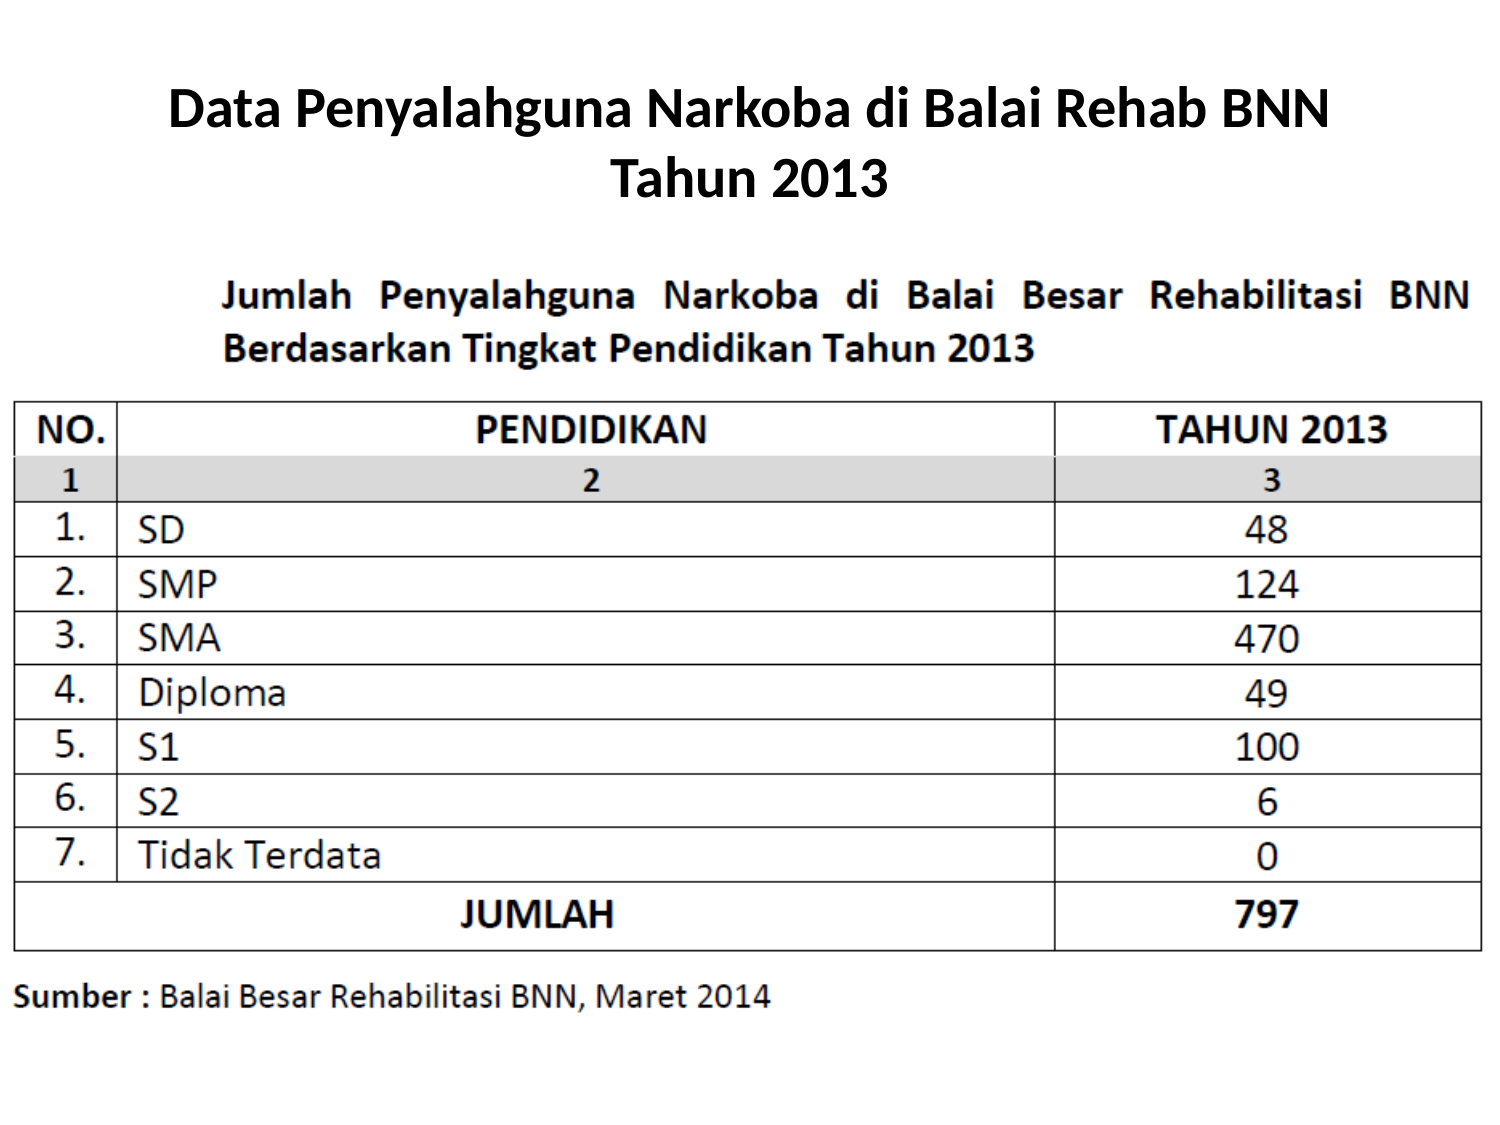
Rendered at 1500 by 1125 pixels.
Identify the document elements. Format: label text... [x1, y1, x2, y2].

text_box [0, 249, 1500, 1051]
title Data Penyalahguna Narkoba di Balai Rehab BNN Tahun 2013 [74, 44, 1426, 233]
